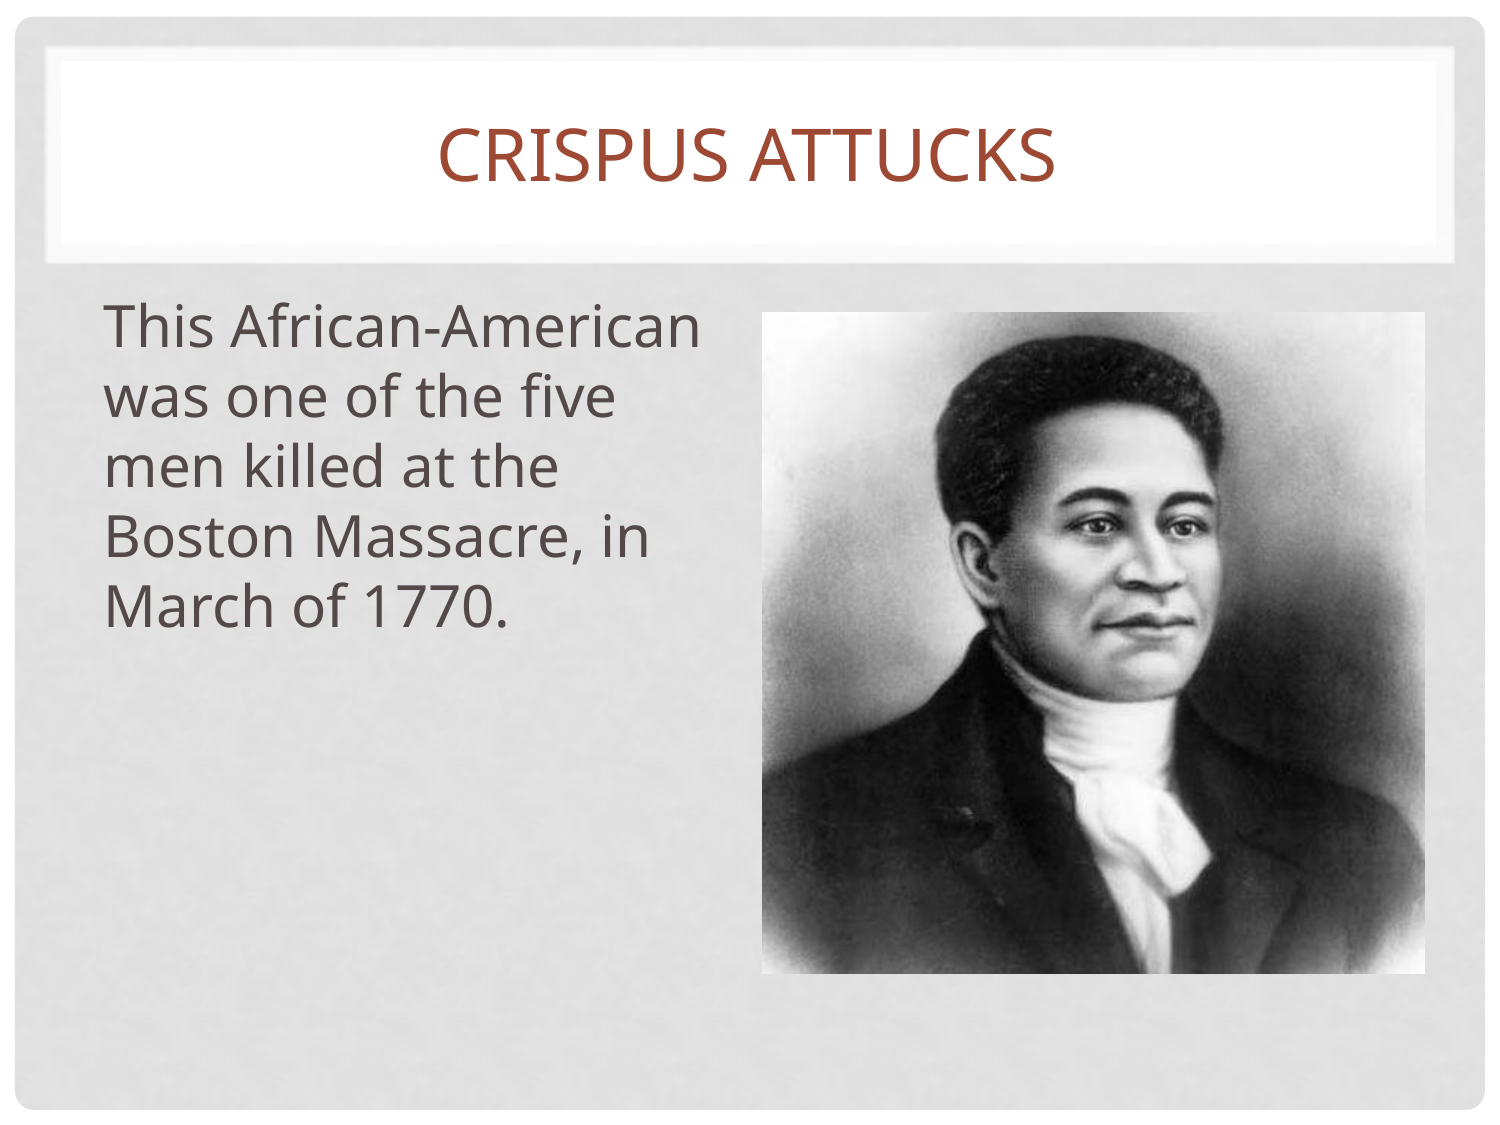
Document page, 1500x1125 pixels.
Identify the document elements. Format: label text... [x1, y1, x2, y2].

title Crispus attucks [69, 66, 1425, 238]
list This African-American was one of the five men killed at the Boston Massacre, in March of 1770. [69, 281, 733, 1005]
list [762, 312, 1426, 975]
